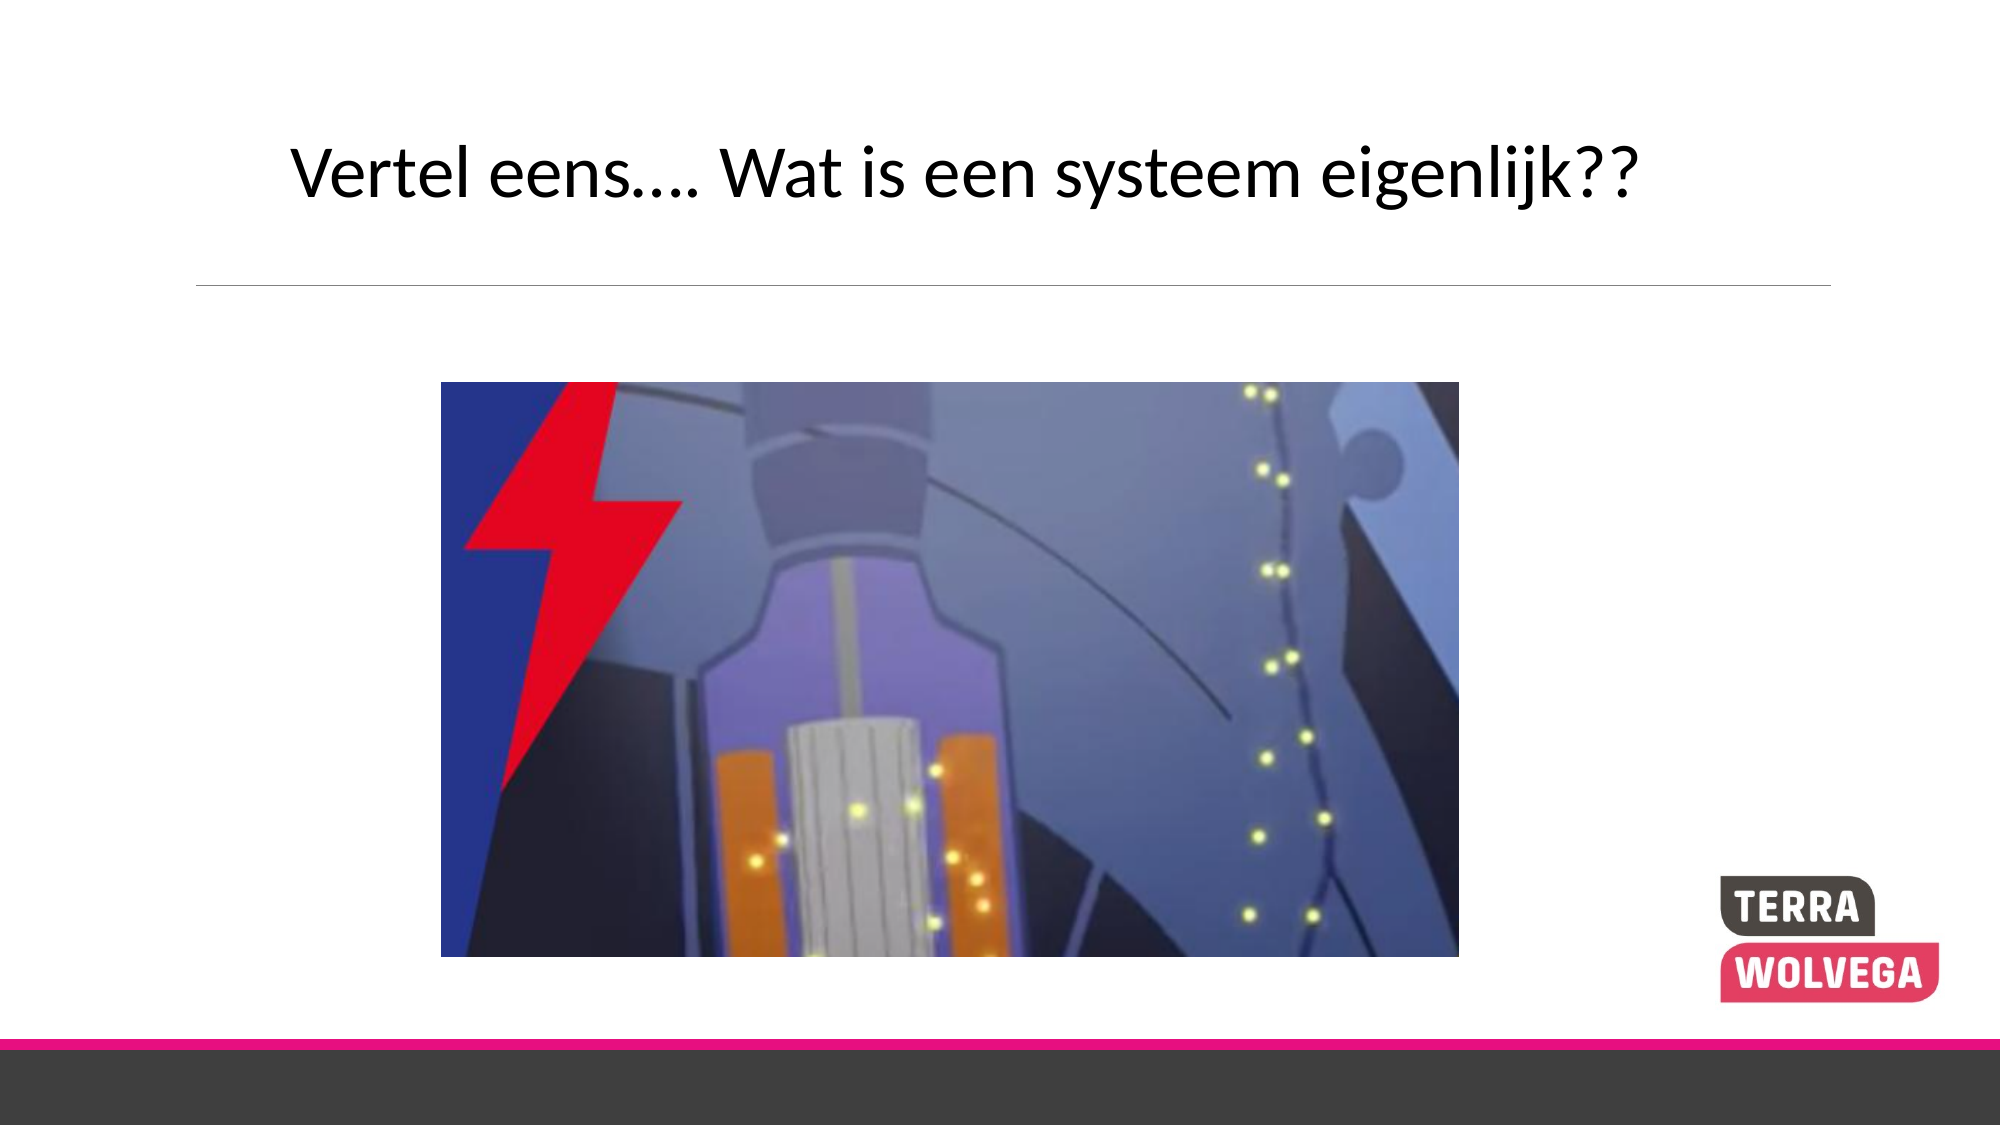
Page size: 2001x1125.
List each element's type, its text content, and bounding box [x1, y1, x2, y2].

text_box Vertel eens…. Wat is een systeem eigenlijk?? [276, 114, 1724, 220]
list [440, 381, 1460, 958]
picture [1715, 867, 1945, 1013]
